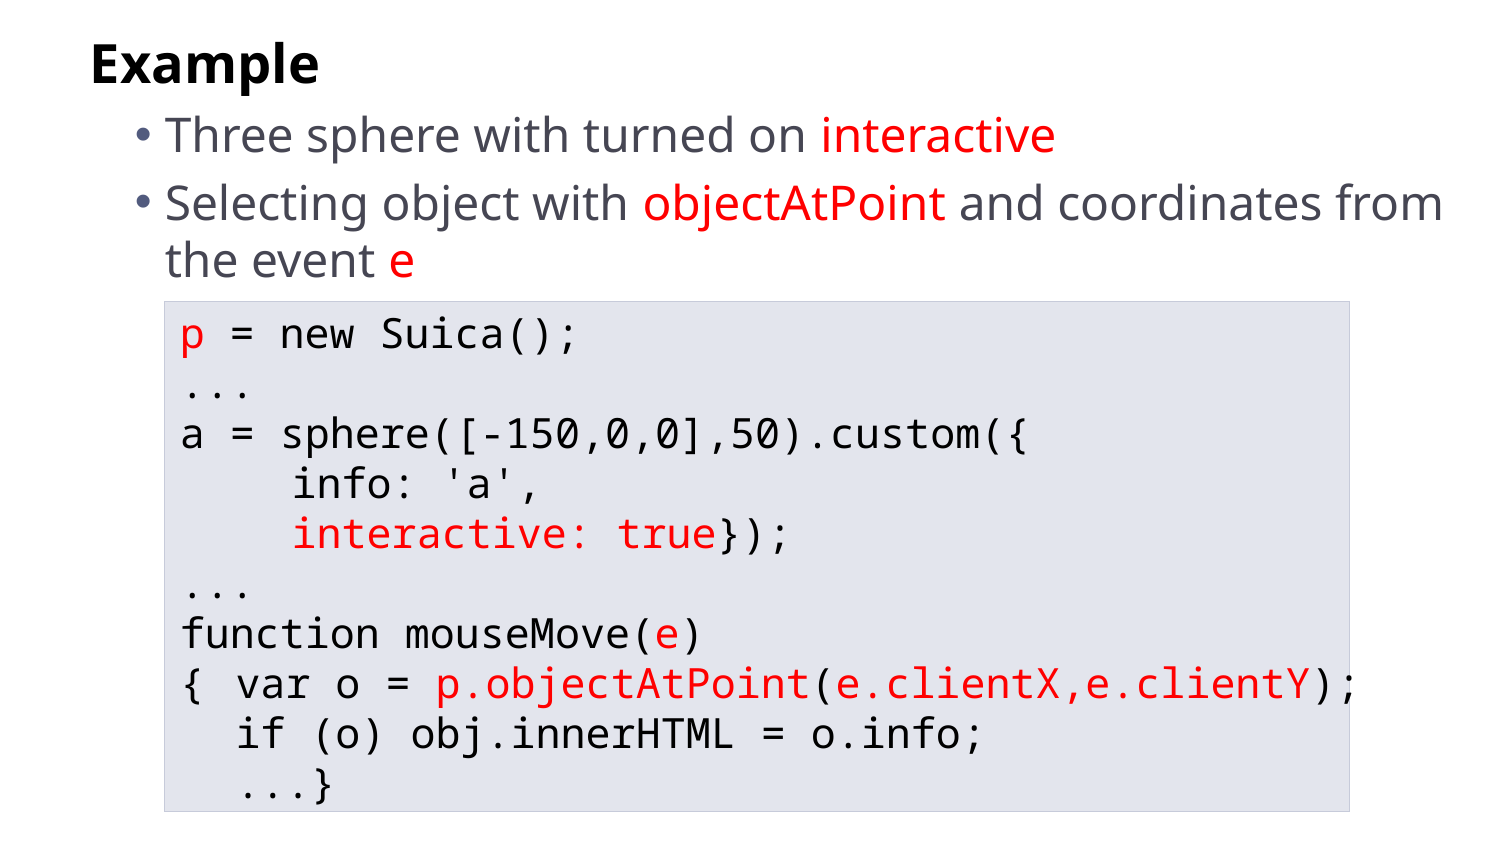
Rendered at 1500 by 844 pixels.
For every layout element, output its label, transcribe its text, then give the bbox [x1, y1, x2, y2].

list Example Three sphere with turned on interactive Selecting object with objectAtPoint and coordinates from the event е [75, 21, 1475, 835]
text_box p = new Suica(); ... a = sphere([-150,0,0],50).custom({ info: 'a', interactive: true}); ... function mouseMove(e) { var o = p.objectAtPoint(e.clientX,e.clientY); if (o) obj.innerHTML = o.info; ...} [164, 301, 1350, 812]
